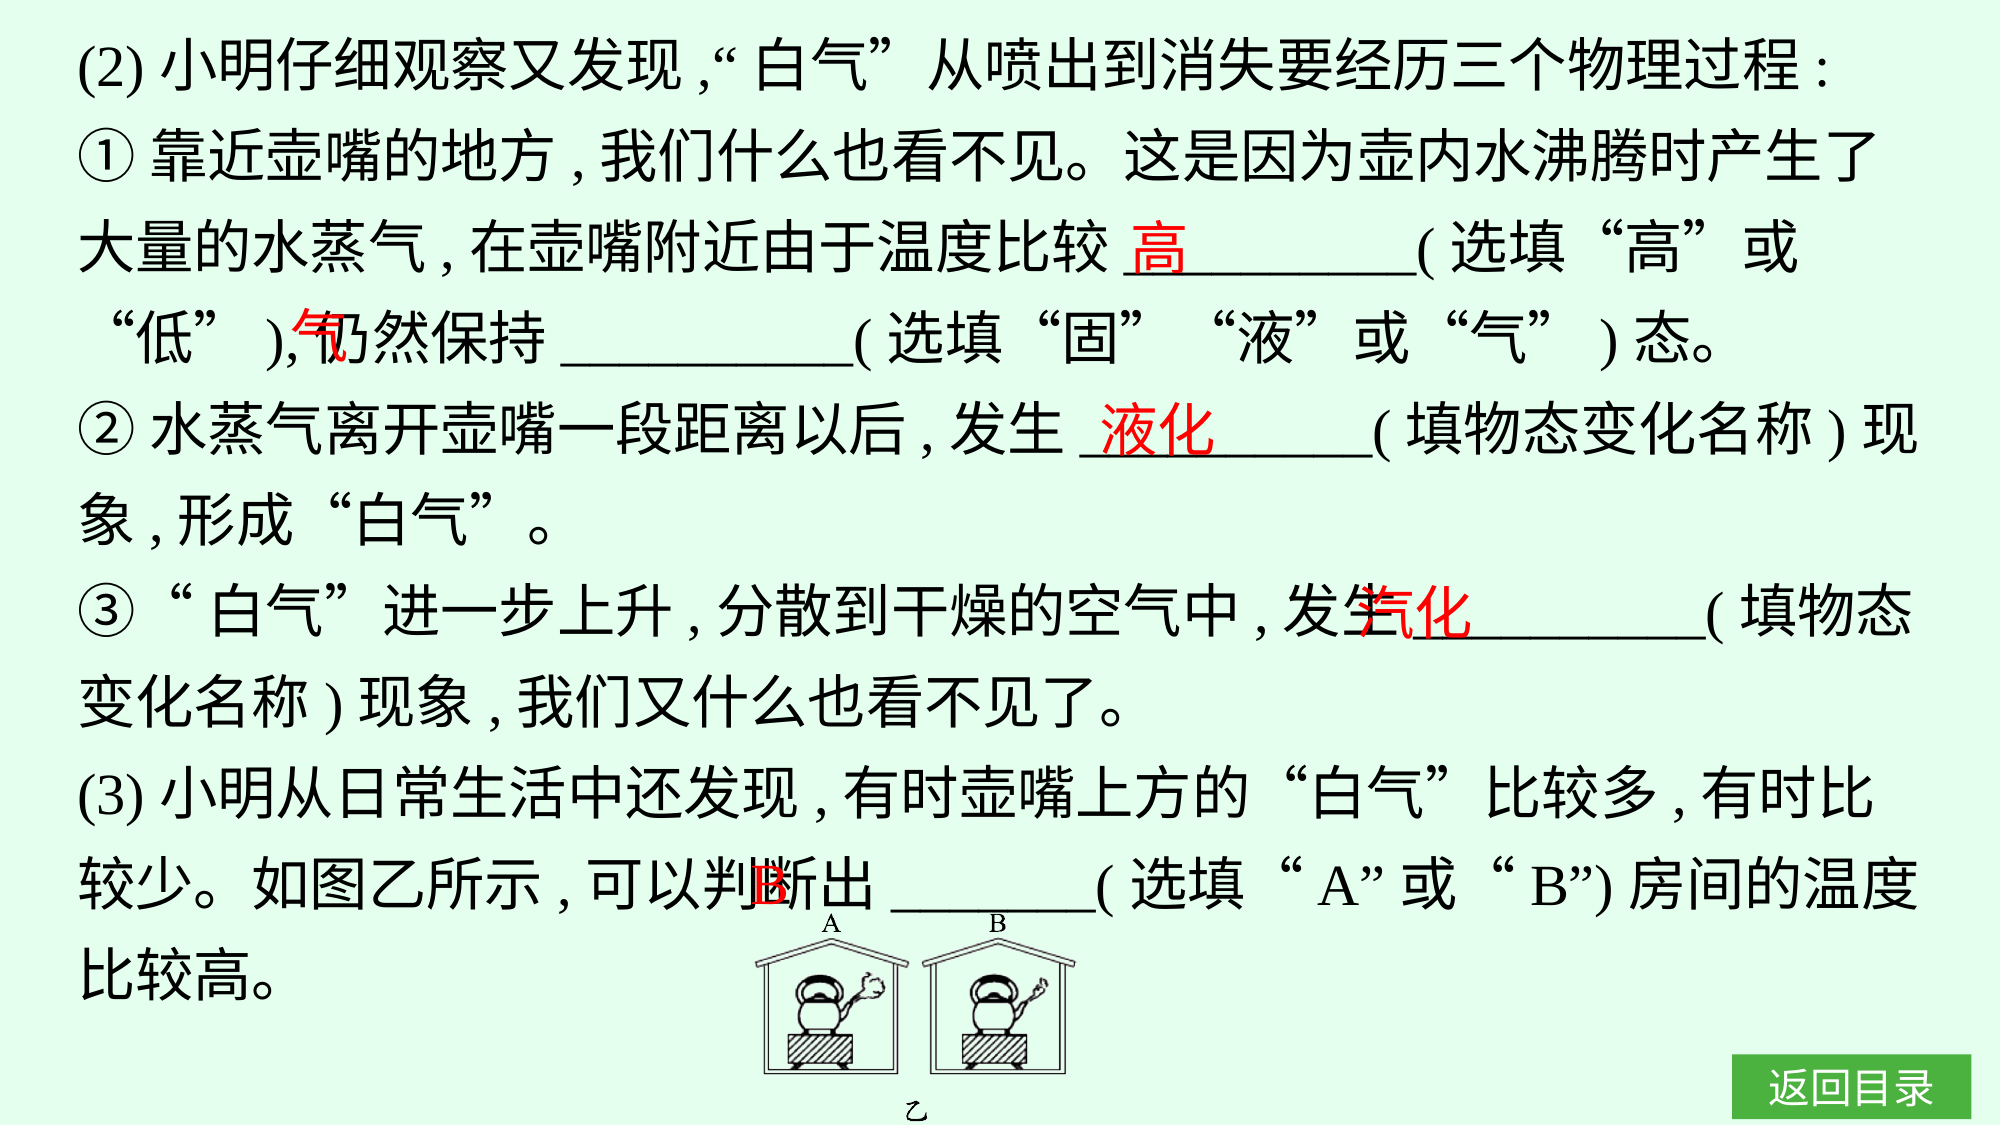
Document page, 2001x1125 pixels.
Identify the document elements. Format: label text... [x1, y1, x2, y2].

text_box B [735, 817, 804, 924]
picture [748, 912, 1087, 1124]
text_box 气 [275, 271, 377, 377]
text_box (2)小明仔细观察又发现,“白气”从喷出到消失要经历三个物理过程: ①靠近壶嘴的地方,我们什么也看不见。这是因为壶内水沸腾时产生了大量的水蒸气,在壶嘴附近由于温度比较__________(选填“高”或“低”),仍然保持__________(选填“固”“液”或“气”)态。 ②水蒸气离开壶嘴一段距离以后,发生__________(填物态变化名称)现象,形成“白气”。 ③“白气”进一步上升,分散到干燥的空气中,发生__________(填物态变化名称)现象,我们又什么也看不见了。 (3)小明从日常生活中还发现,有时壶嘴上方的“白气”比较多,有时比较少。如图乙所示,可以判断出_______(选填“A”或“B”)房间的温度比较高。 [62, 0, 1938, 1016]
text_box 高 [1115, 182, 1217, 289]
text_box 液化 [1084, 364, 1245, 470]
text_box 汽化 [1341, 547, 1502, 654]
